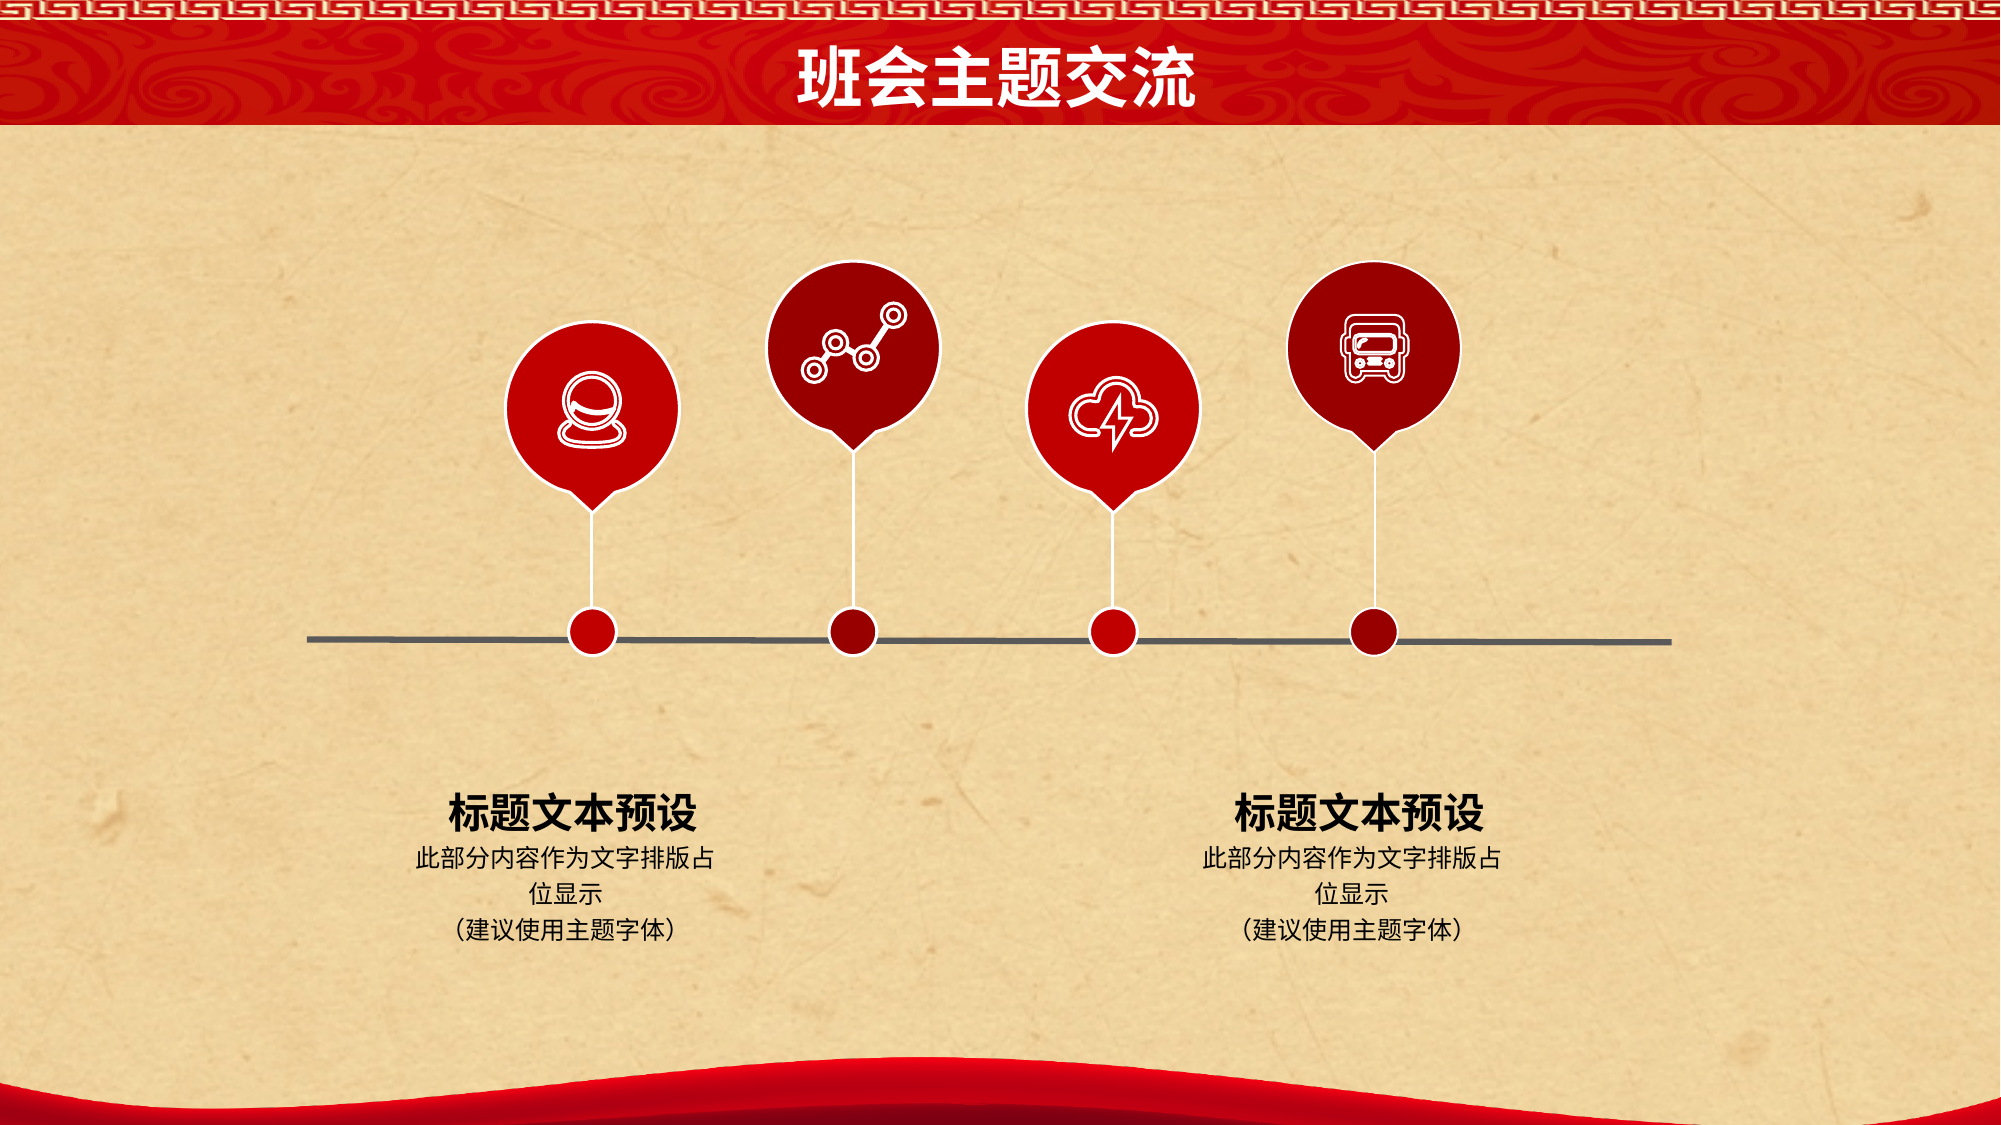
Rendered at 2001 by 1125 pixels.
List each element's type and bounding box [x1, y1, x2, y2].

text_box [1026, 321, 1201, 656]
text_box [766, 261, 941, 656]
text_box [1201, 639, 1286, 643]
text_box [1197, 767, 1523, 885]
text_box [306, 639, 505, 643]
text_box [410, 767, 736, 885]
text_box [941, 639, 1026, 643]
text_box [505, 321, 680, 656]
text_box [1461, 639, 1672, 643]
text_box [0, 0, 2000, 125]
picture [0, 0, 2001, 1125]
text_box [680, 639, 766, 643]
text_box [1286, 261, 1461, 656]
